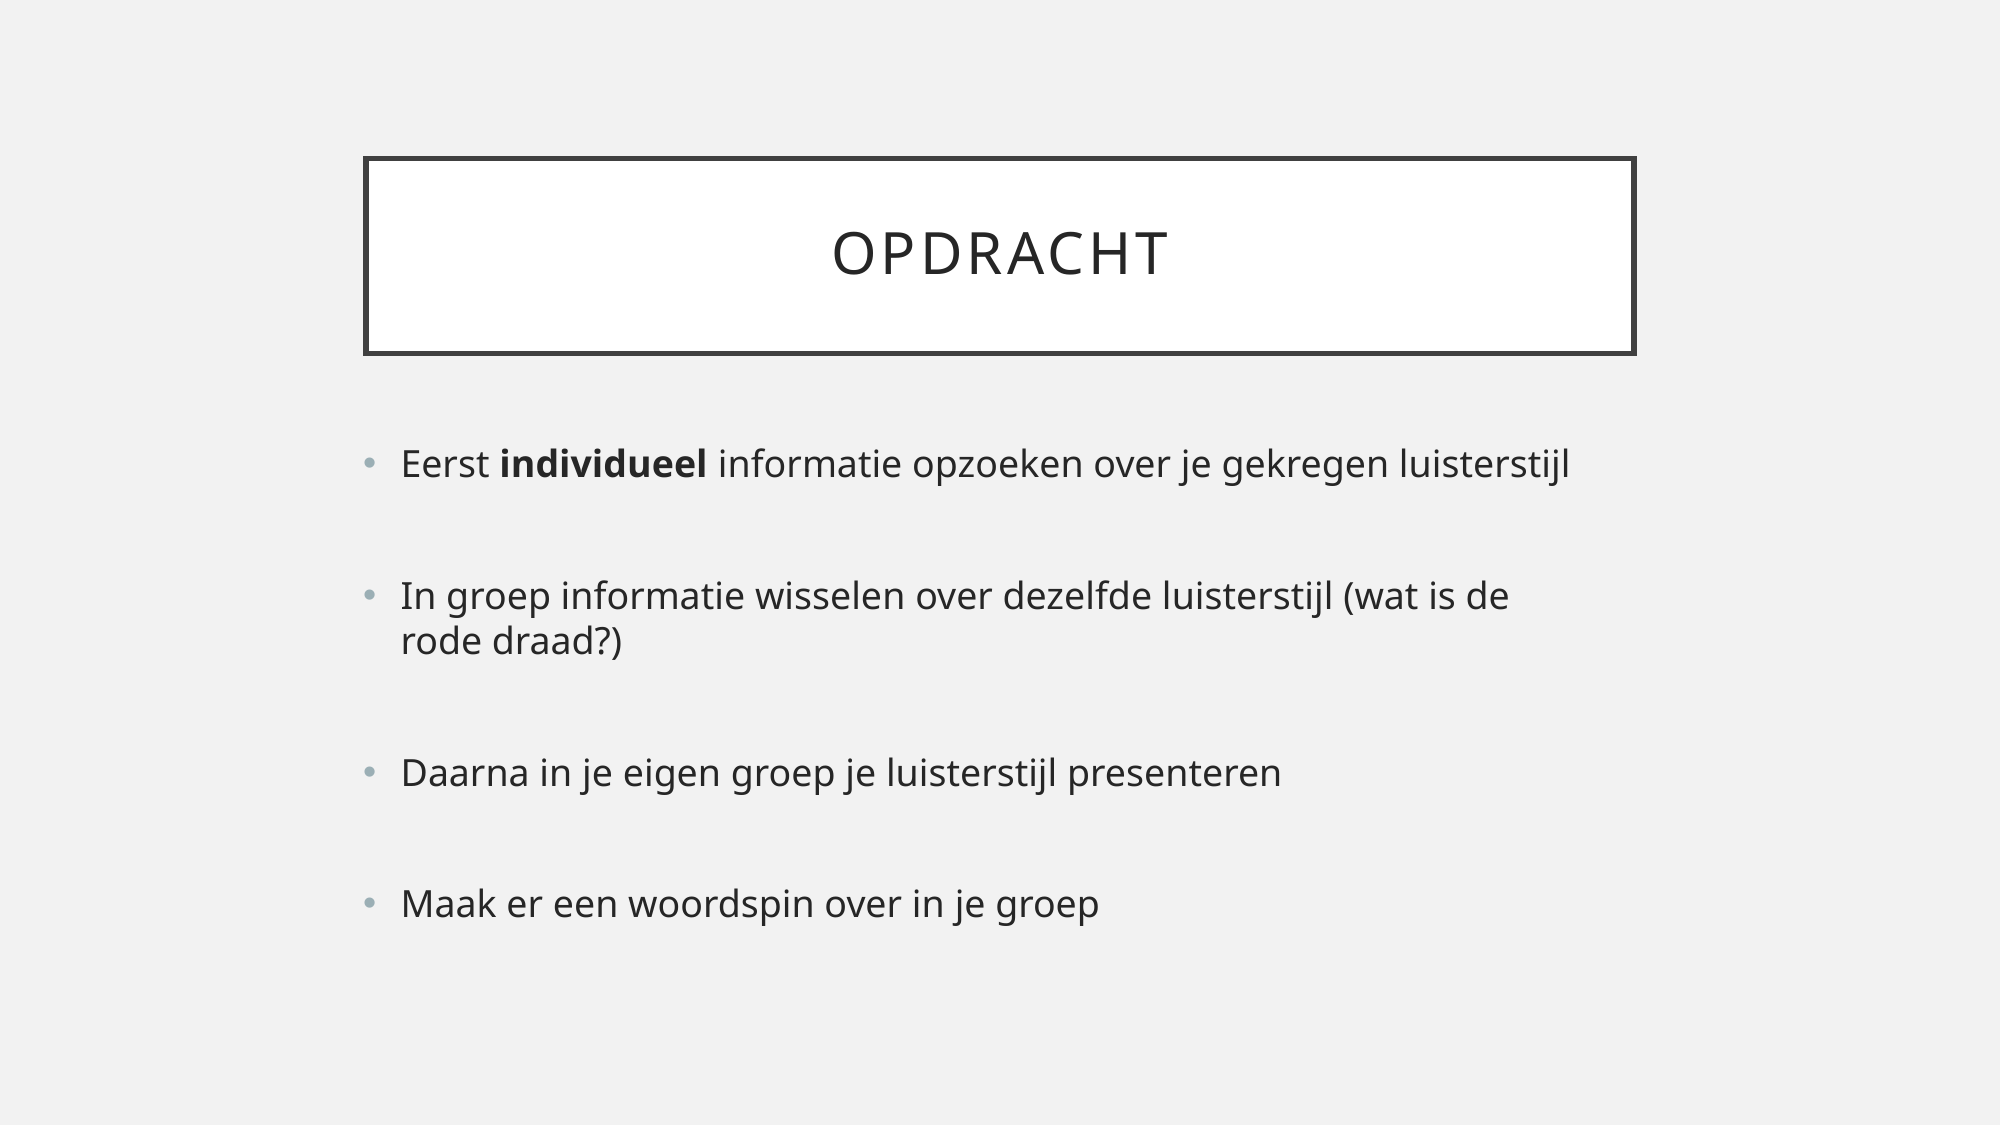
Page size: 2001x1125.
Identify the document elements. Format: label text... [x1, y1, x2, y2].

list Eerst individueel informatie opzoeken over je gekregen luisterstijl In groep informatie wisselen over dezelfde luisterstijl (wat is de rode draad?) Daarna in je eigen groep je luisterstijl presenteren Maak er een woordspin over in je groep [348, 432, 1617, 942]
title Opdracht [363, 156, 1637, 356]
